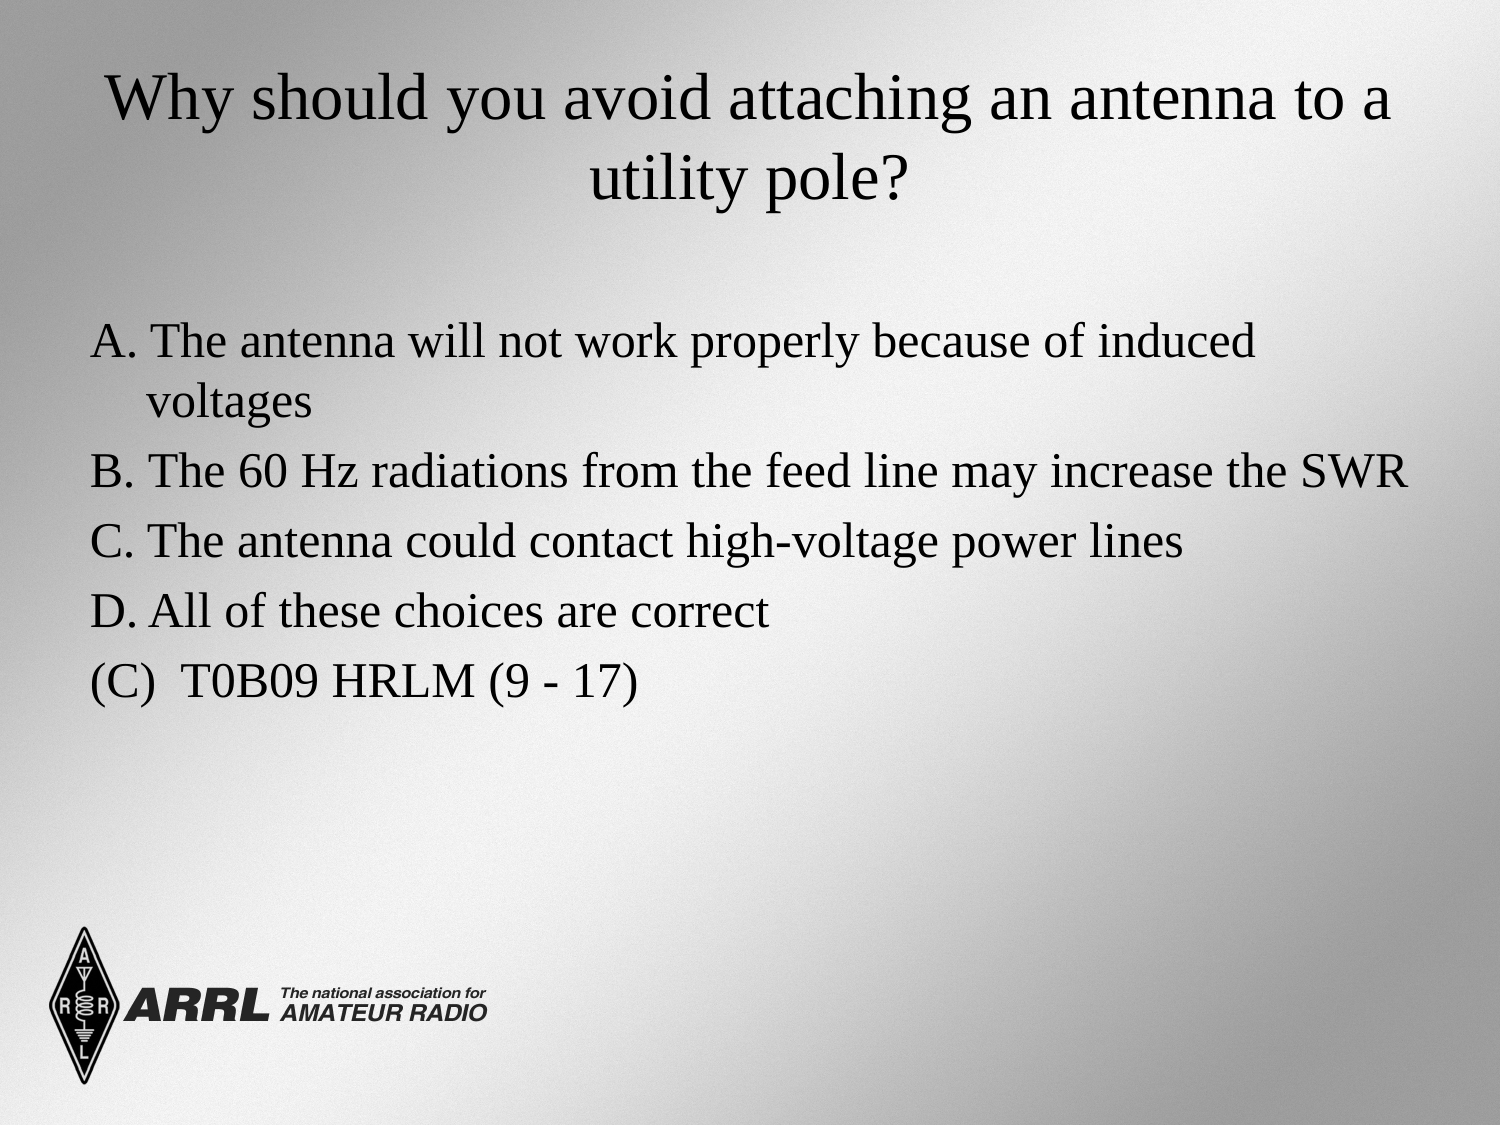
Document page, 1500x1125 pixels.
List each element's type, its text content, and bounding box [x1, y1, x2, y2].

picture [0, 0, 1500, 1125]
list A. The antenna will not work properly because of induced voltages B. The 60 Hz radiations from the feed line may increase the SWR C. The antenna could contact high-voltage power lines D. All of these choices are correct (C) T0B09 HRLM (9 - 17) [75, 299, 1425, 1005]
title Why should you avoid attaching an antenna to a utility pole? [75, 45, 1425, 233]
